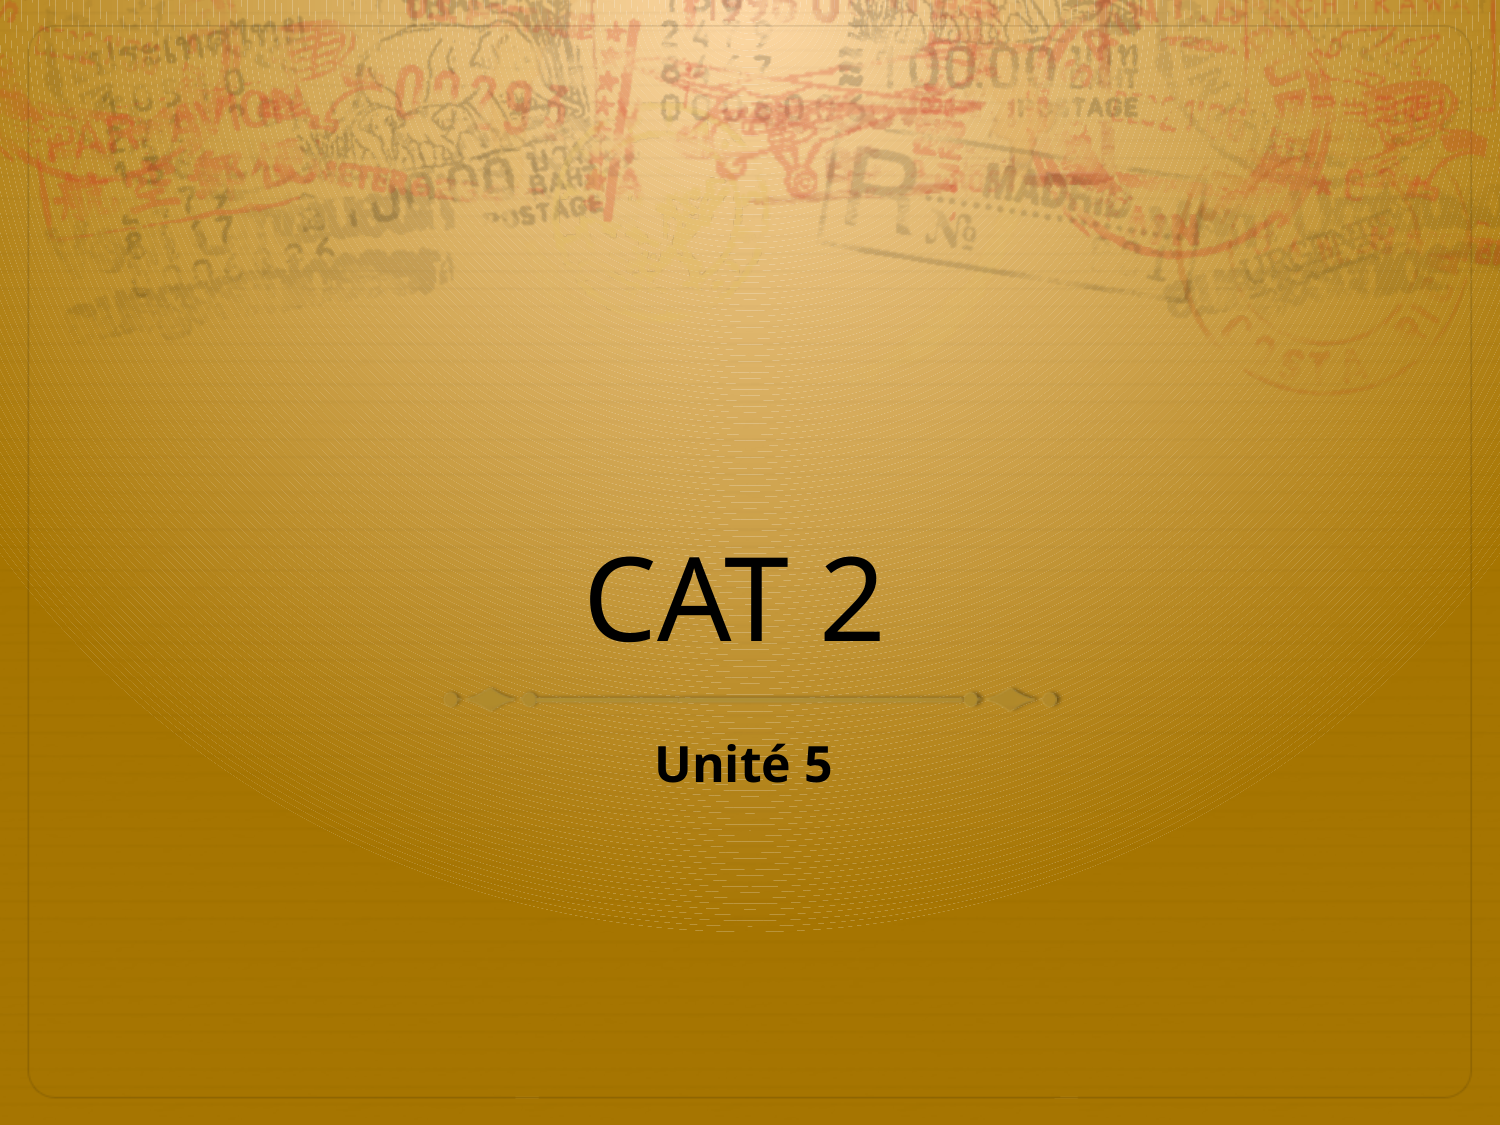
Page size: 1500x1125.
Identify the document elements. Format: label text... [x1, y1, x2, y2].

picture [0, 0, 1500, 1125]
title CAT 2 [93, 275, 1407, 673]
subtitle Unité 5 [93, 725, 1407, 925]
